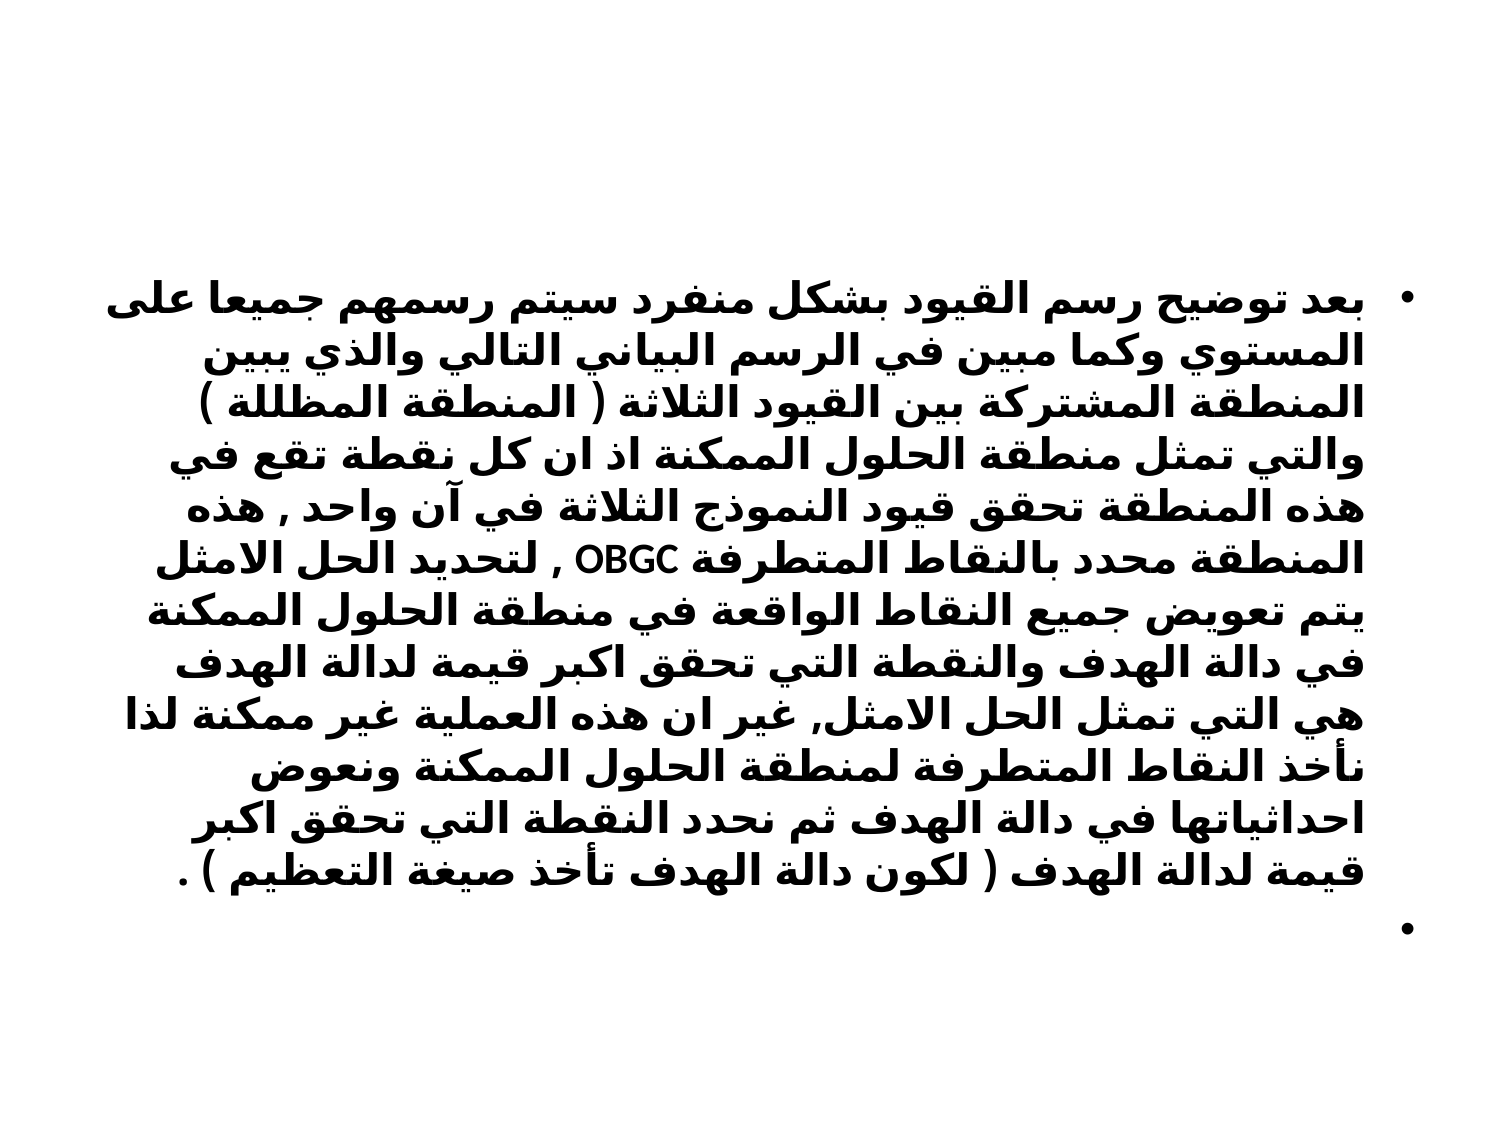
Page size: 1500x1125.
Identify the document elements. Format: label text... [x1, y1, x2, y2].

list بعد توضيح رسم القيود بشكل منفرد سيتم رسمهم جميعا على المستوي وكما مبين في الرسم البياني التالي والذي يبين المنطقة المشتركة بين القيود الثلاثة ( المنطقة المظللة ) والتي تمثل منطقة الحلول الممكنة اذ ان كل نقطة تقع في هذه المنطقة تحقق قيود النموذج الثلاثة في آن واحد , هذه المنطقة محدد بالنقاط المتطرفة OBGC , لتحديد الحل الامثل يتم تعويض جميع النقاط الواقعة في منطقة الحلول الممكنة في دالة الهدف والنقطة التي تحقق اكبر قيمة لدالة الهدف هي التي تمثل الحل الامثل, غير ان هذه العملية غير ممكنة لذا نأخذ النقاط المتطرفة لمنطقة الحلول الممكنة ونعوض احداثياتها في دالة الهدف ثم نحدد النقطة التي تحقق اكبر قيمة لدالة الهدف ( لكون دالة الهدف تأخذ صيغة التعظيم ) . [75, 262, 1425, 1005]
